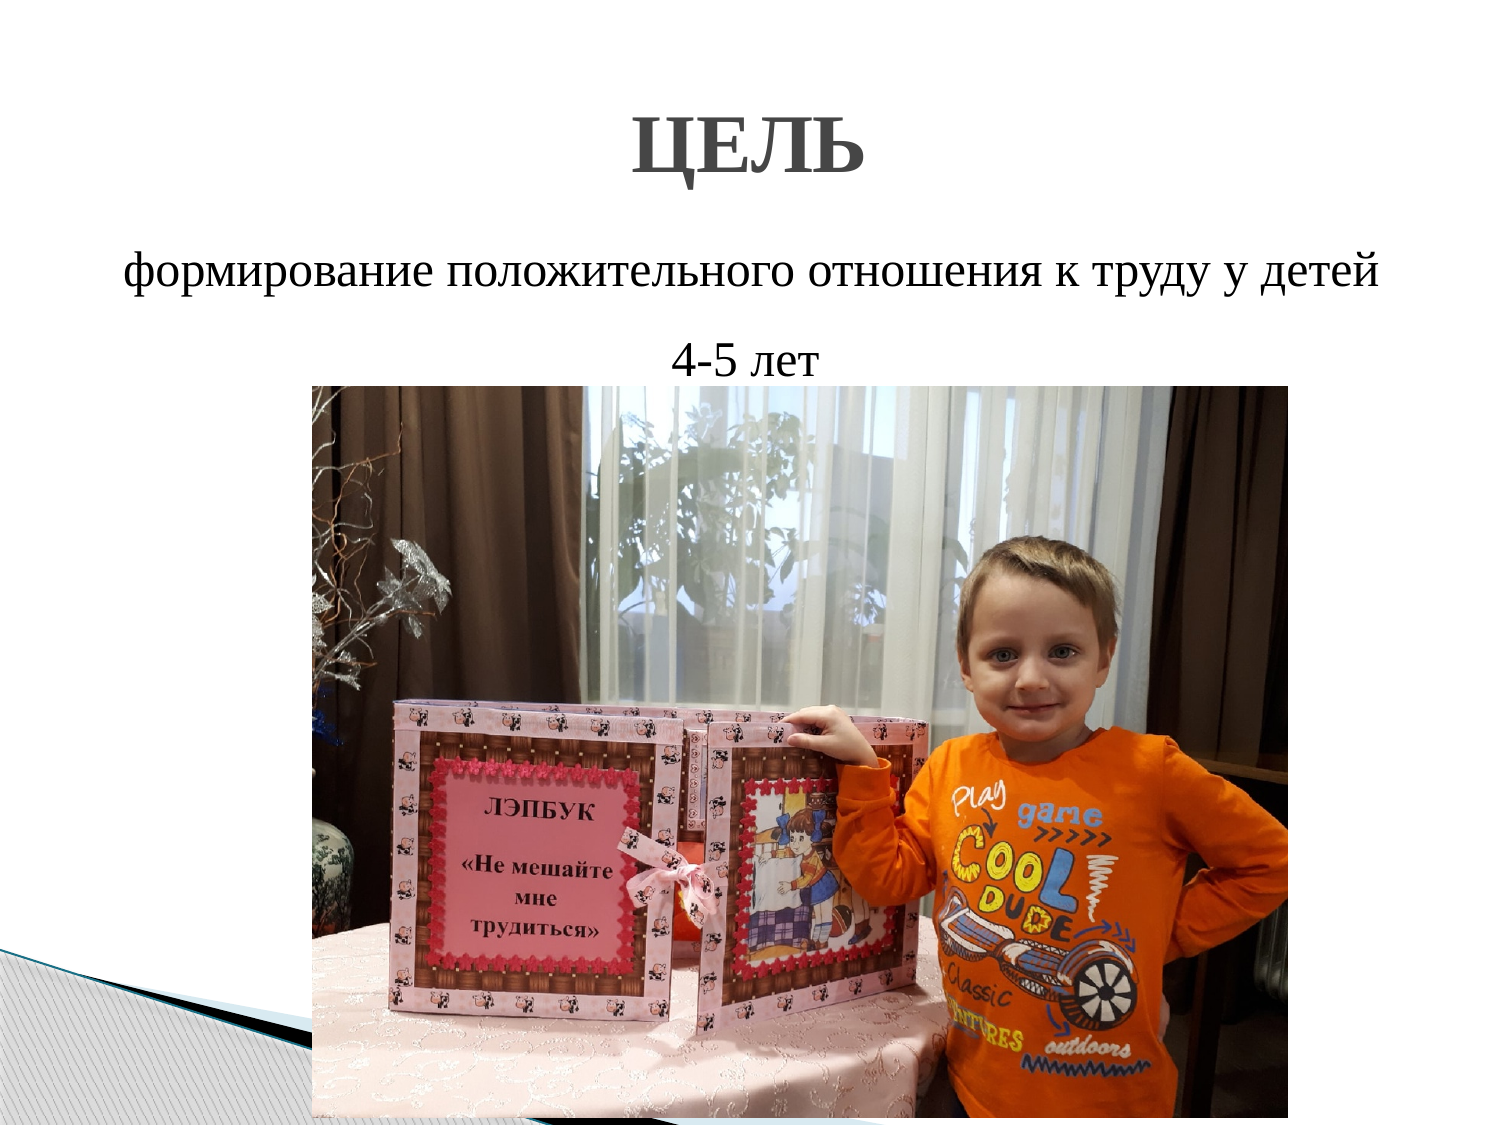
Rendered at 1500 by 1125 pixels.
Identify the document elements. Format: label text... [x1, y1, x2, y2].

title ЦЕЛЬ [75, 45, 1425, 233]
list формирование положительного отношения к труду у детей 4-5 лет [70, 199, 1421, 977]
picture [312, 386, 1288, 1118]
